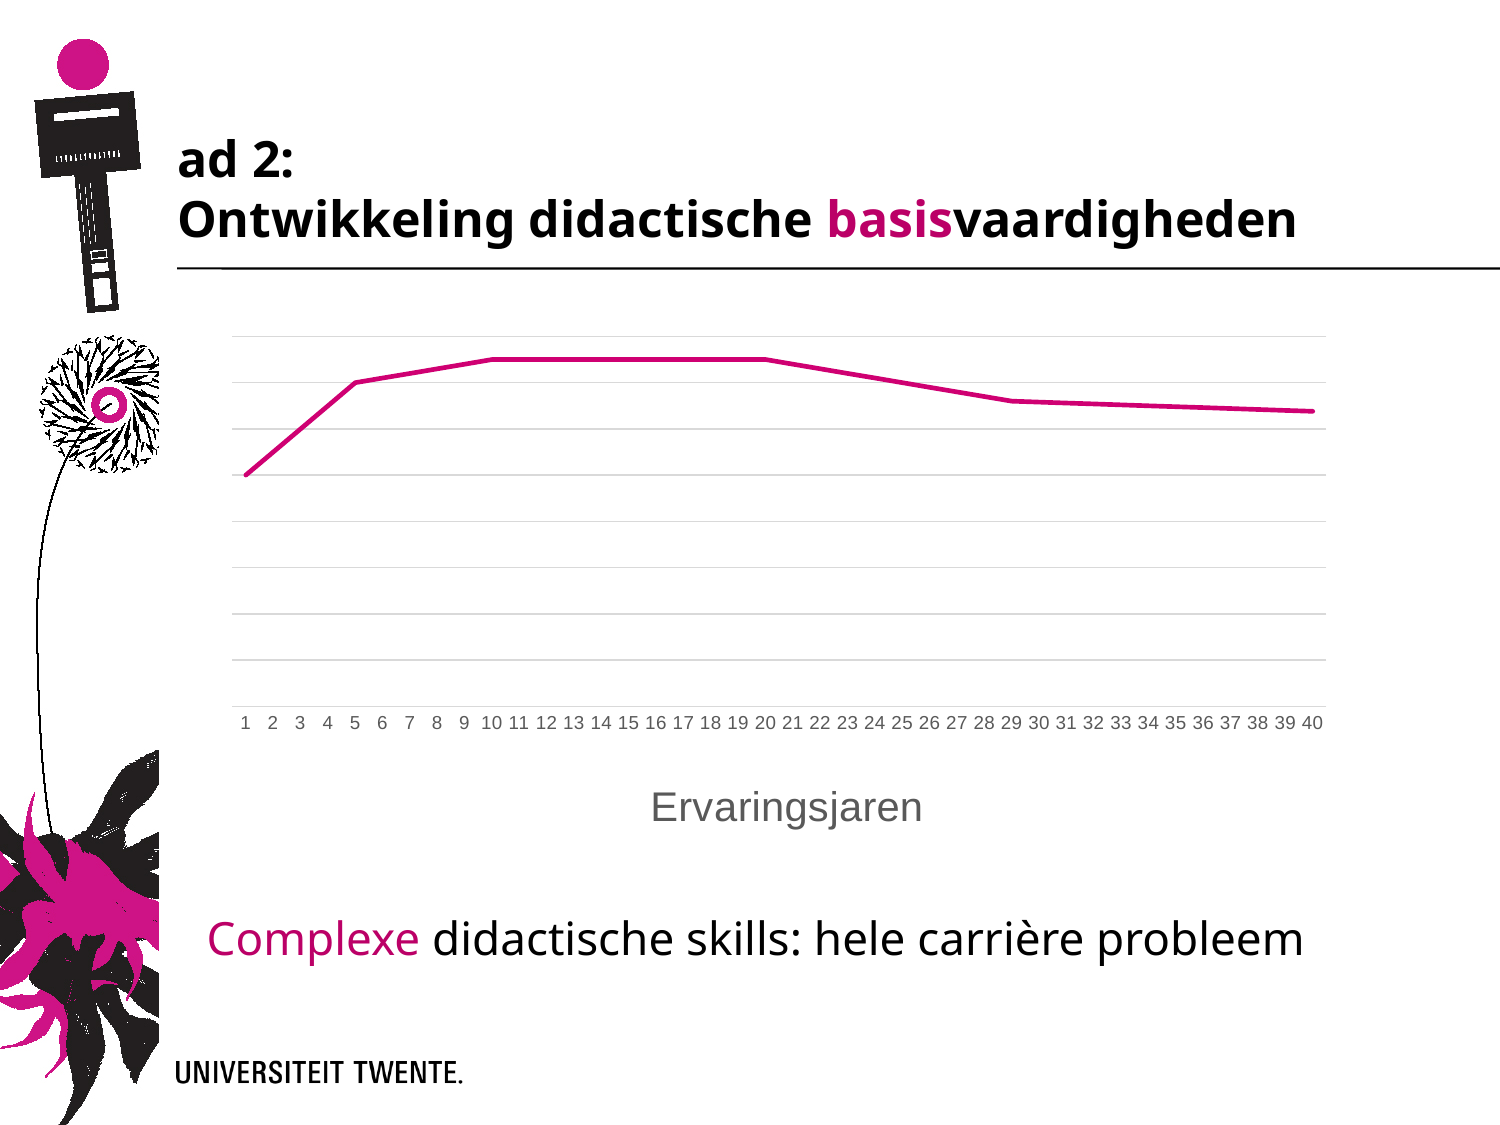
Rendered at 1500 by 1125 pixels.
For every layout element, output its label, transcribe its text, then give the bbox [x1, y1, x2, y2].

chart [209, 325, 1350, 844]
title ad 2: Ontwikkeling didactische basisvaardigheden [177, 59, 1483, 248]
list Complexe didactische skills: hele carrière probleem [206, 905, 1424, 988]
picture [0, 0, 482, 1125]
